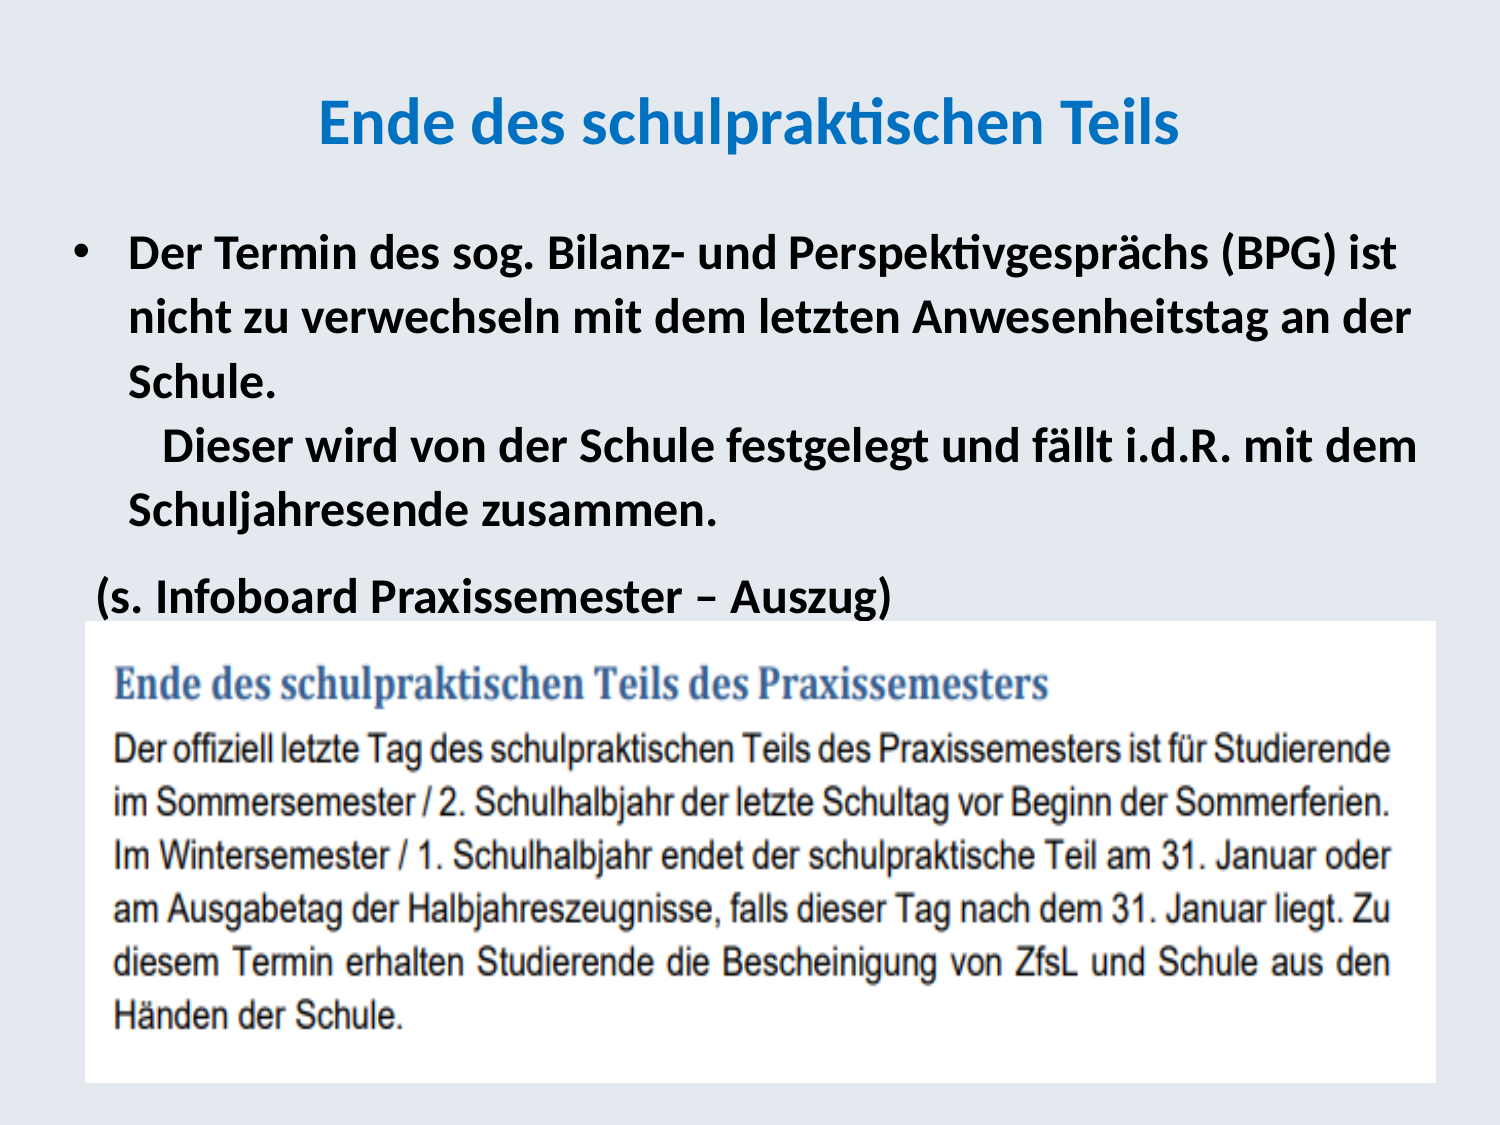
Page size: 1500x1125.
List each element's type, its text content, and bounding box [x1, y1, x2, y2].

list Der Termin des sog. Bilanz- und Perspektivgesprächs (BPG) ist nicht zu verwechseln mit dem letzten Anwesenheitstag an der Schule. Dieser wird von der Schule festgelegt und fällt i.d.R. mit dem Schuljahresende zusammen. (s. Infoboard Praxissemester – Auszug) [57, 208, 1454, 1059]
title Ende des schulpraktischen Teils [51, 66, 1449, 169]
picture [85, 621, 1436, 1083]
